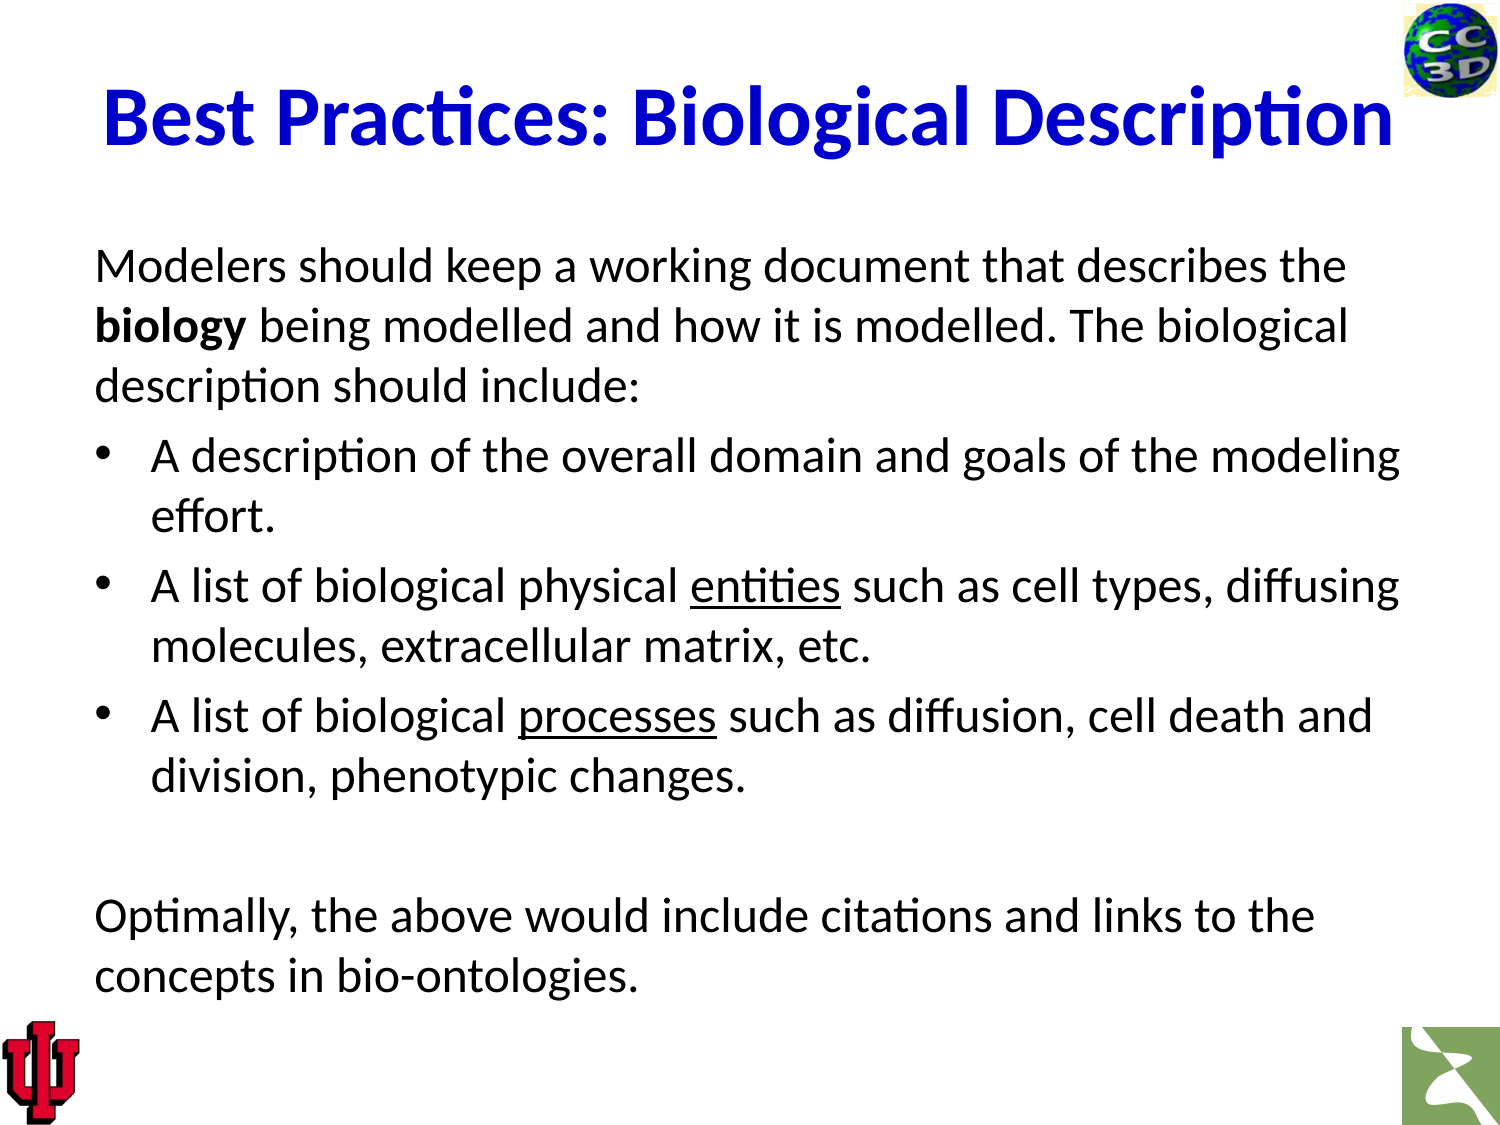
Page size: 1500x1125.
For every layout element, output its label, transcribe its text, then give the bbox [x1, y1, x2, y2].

picture [1402, 0, 1500, 102]
picture [1402, 1027, 1500, 1125]
title Best Practices: Biological Description [75, 39, 1425, 183]
picture [0, 1020, 80, 1125]
list Modelers should keep a working document that describes the biology being modelled and how it is modelled. The biological description should include: A description of the overall domain and goals of the modeling effort. A list of biological physical entities such as cell types, diffusing molecules, extracellular matrix, etc. A list of biological processes such as diffusion, cell death and division, phenotypic changes. Optimally, the above would include citations and links to the concepts in bio-ontologies. [79, 224, 1452, 1043]
